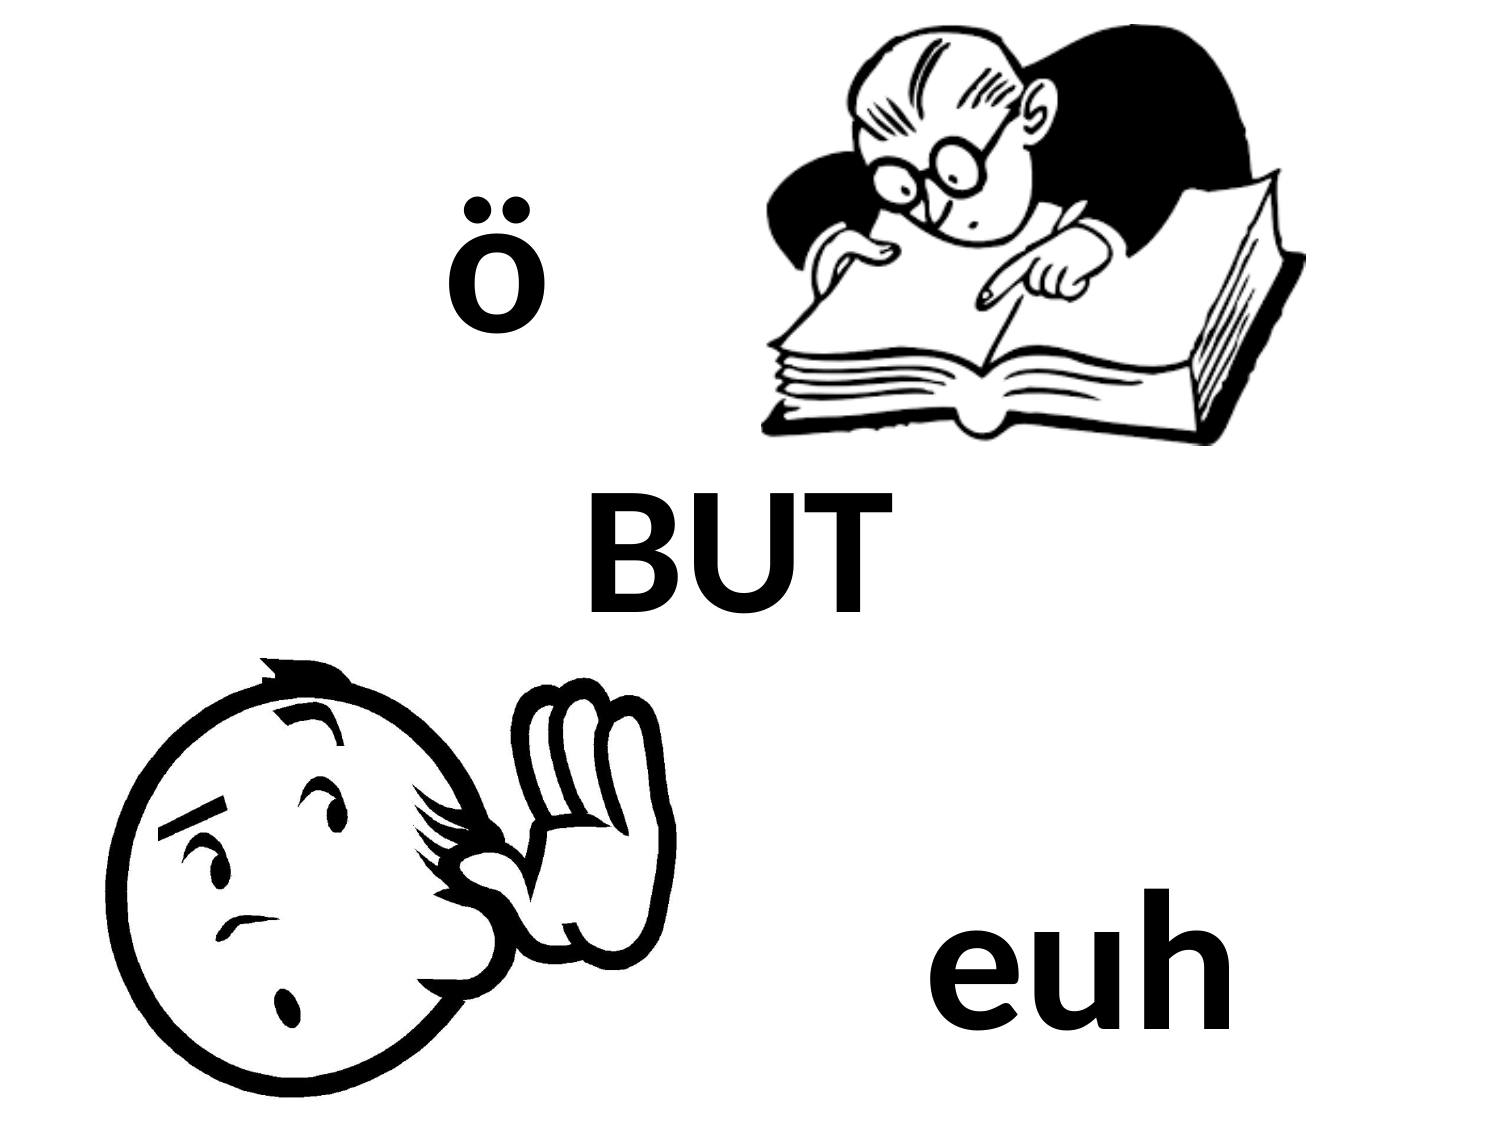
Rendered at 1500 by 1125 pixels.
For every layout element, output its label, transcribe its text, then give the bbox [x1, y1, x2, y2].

picture [99, 658, 685, 1104]
text_box ö [428, 124, 566, 380]
text_box BUT [566, 422, 910, 657]
text_box euh [909, 822, 1255, 1078]
picture [761, 23, 1306, 447]
